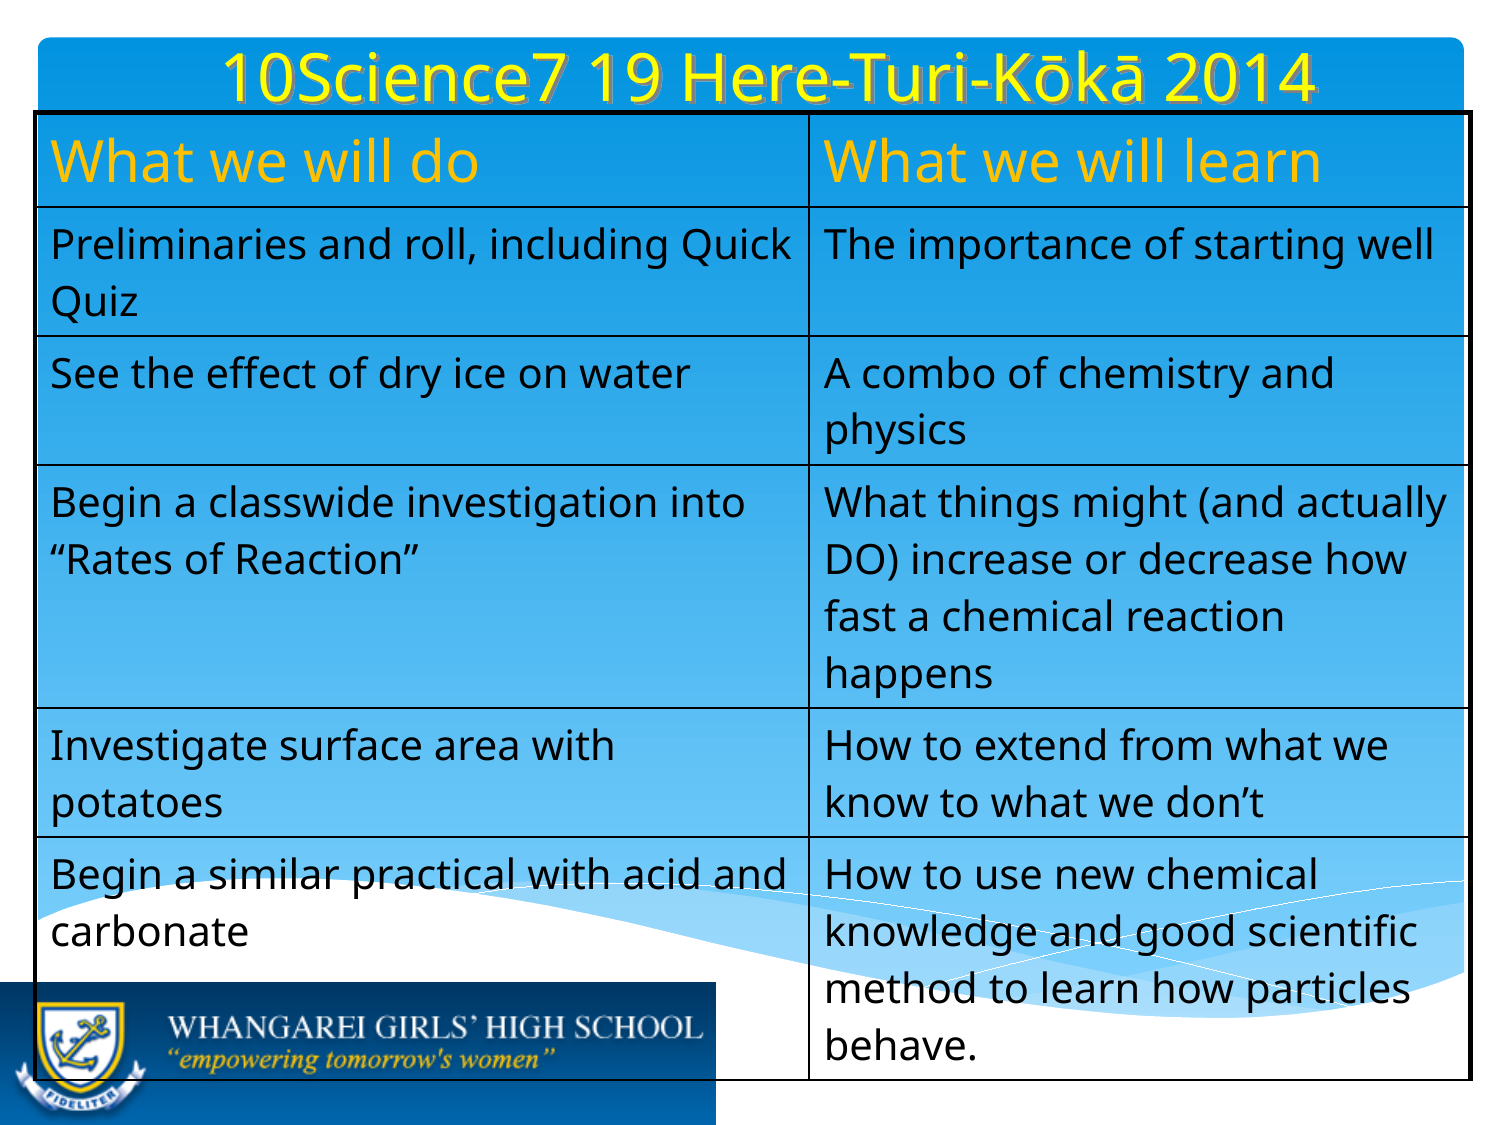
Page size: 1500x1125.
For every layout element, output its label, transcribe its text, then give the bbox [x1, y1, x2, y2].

table_cell How to extend from what we know to what we don’t [810, 709, 1468, 836]
picture [0, 982, 716, 1125]
table_cell How to use new chemical knowledge and good scientific method to learn how particles behave. [810, 838, 1468, 1079]
table_cell The importance of starting well [810, 208, 1468, 335]
table_cell A combo of chemistry and physics [810, 337, 1468, 464]
table_header What we will learn [810, 115, 1468, 206]
table_cell See the effect of dry ice on water [37, 337, 808, 464]
table_cell Begin a classwide investigation into “Rates of Reaction” [37, 466, 808, 707]
table_cell Investigate surface area with potatoes [37, 709, 808, 836]
text_box 10Science7 19 Here-Turi-Kōkā 2014 [162, 24, 1375, 110]
table_header What we will do [37, 115, 808, 206]
table_cell Begin a similar practical with acid and carbonate [37, 838, 808, 1079]
table_cell What things might (and actually DO) increase or decrease how fast a chemical reaction happens [810, 466, 1468, 707]
table_cell Preliminaries and roll, including Quick Quiz [37, 208, 808, 335]
